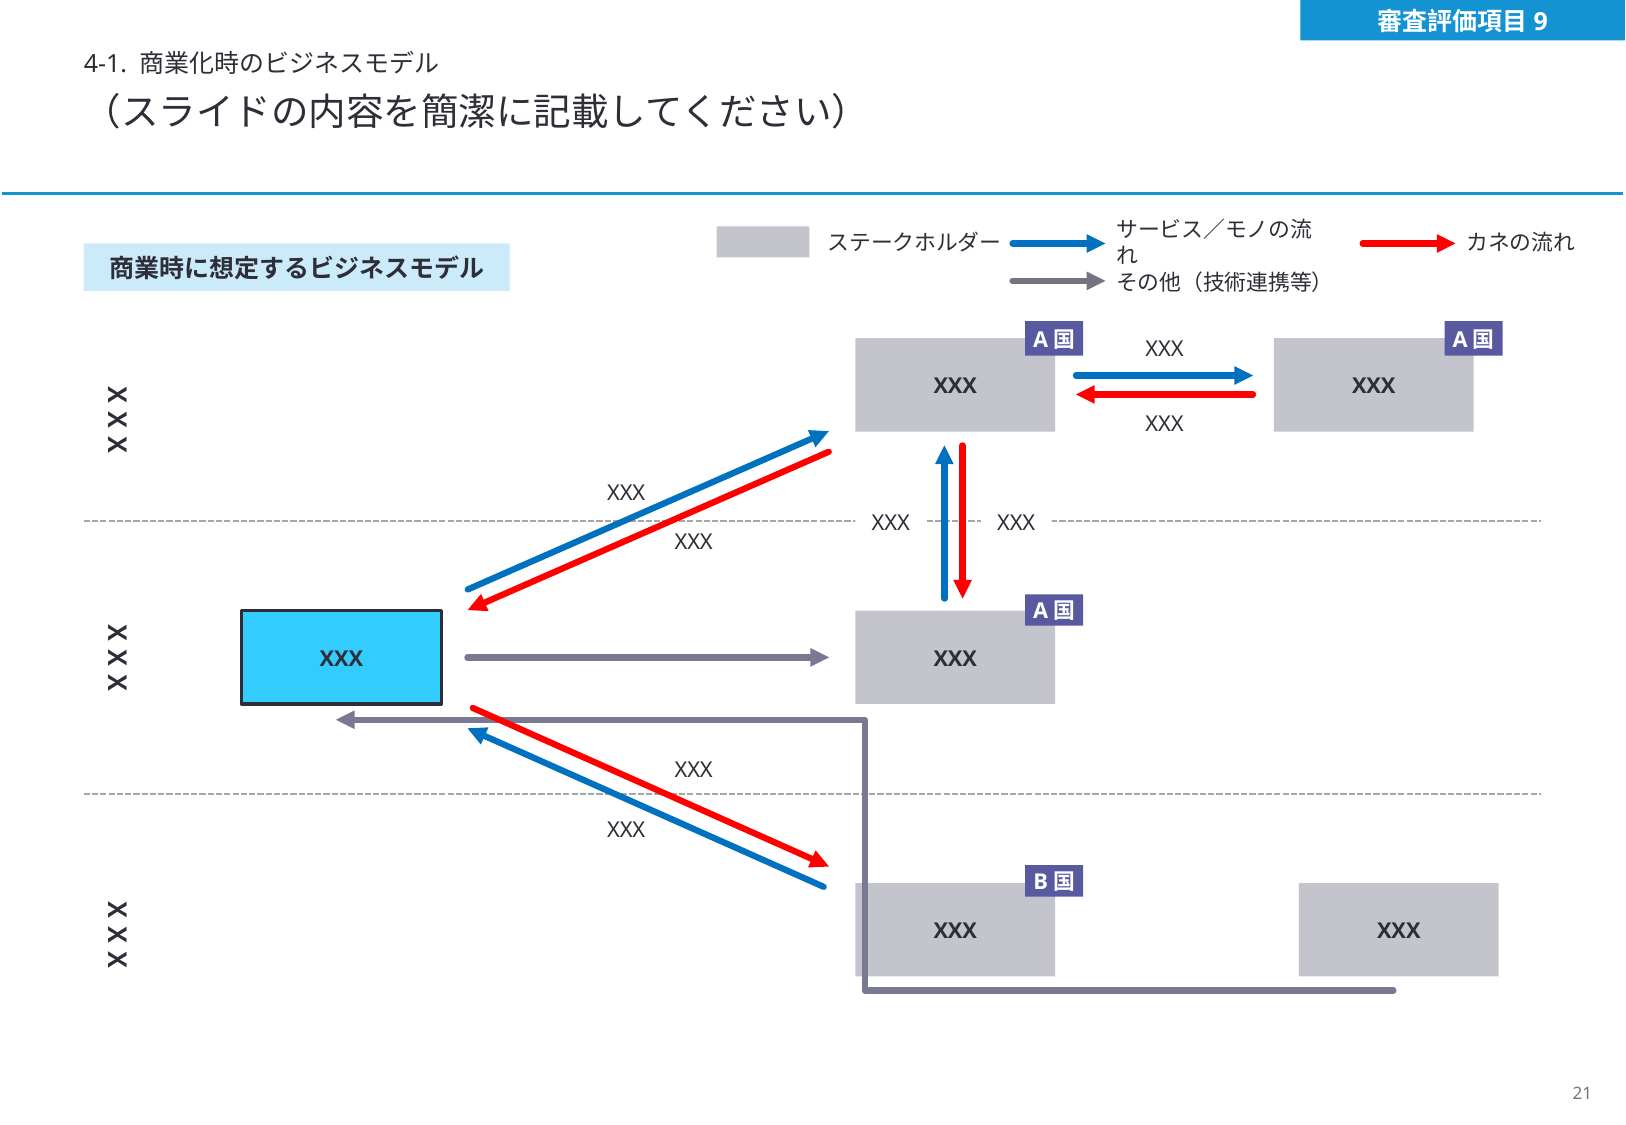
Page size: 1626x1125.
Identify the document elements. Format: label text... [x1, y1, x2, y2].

text_box カネの流れ [1451, 216, 1593, 268]
text_box 審査評価項目9 [1299, 0, 1625, 41]
list 4-1. 商業化時のビジネスモデル [84, 40, 1543, 82]
text_box サービス／モノの流れ [1100, 216, 1344, 255]
text_box ステークホルダー [812, 216, 1055, 268]
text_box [83, 319, 1542, 1078]
text_box [716, 226, 810, 258]
text_box 商業時に想定するビジネスモデル [83, 243, 510, 292]
text_box その他（技術連携等） [1100, 255, 1388, 308]
list （スライドの内容を簡潔に記載してください） [84, 83, 1543, 183]
